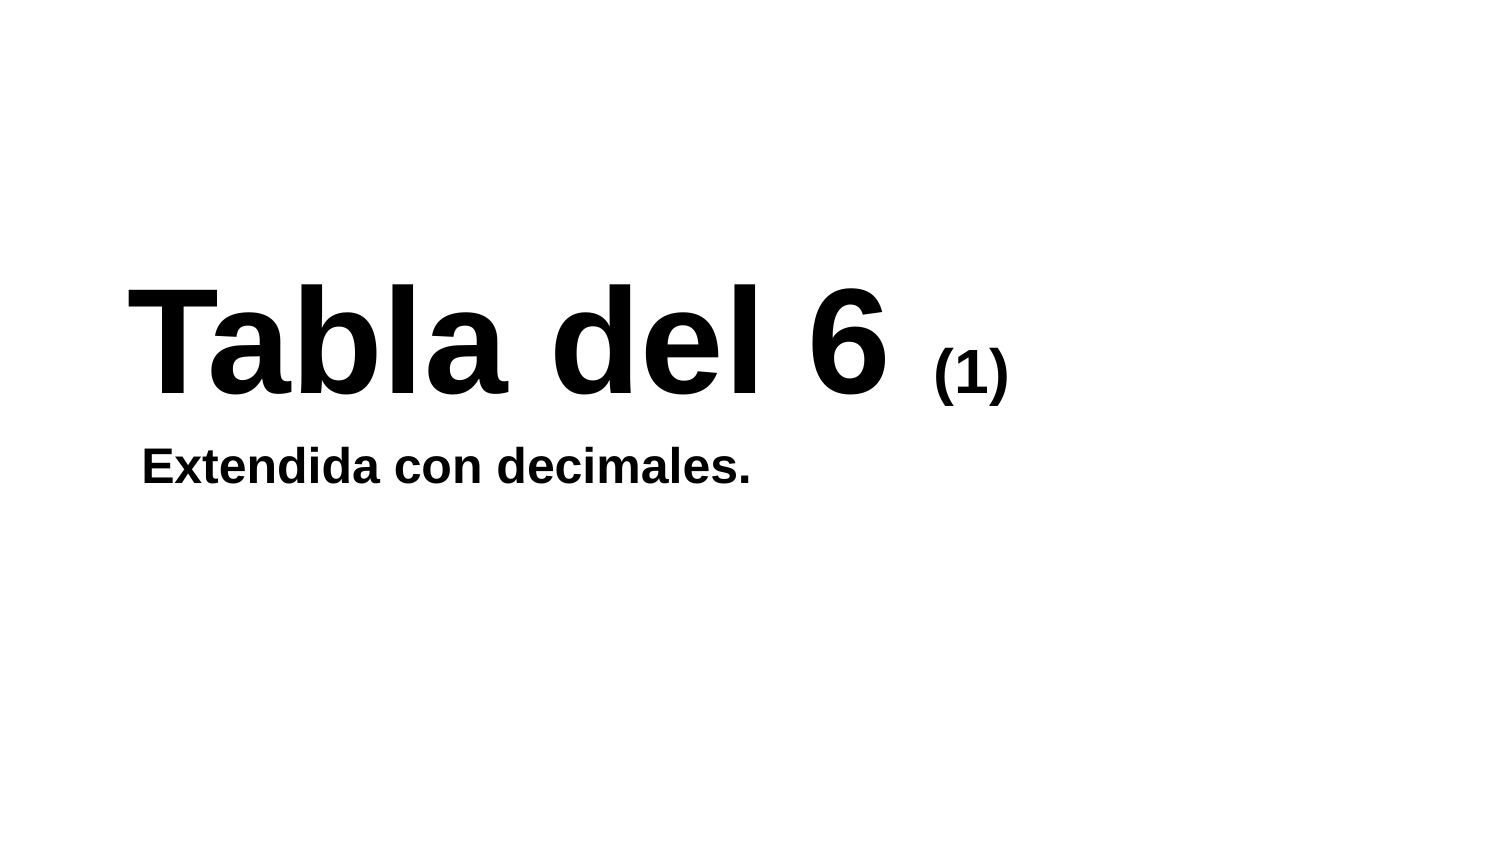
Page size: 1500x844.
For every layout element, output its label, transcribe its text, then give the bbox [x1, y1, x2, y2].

text_box Tabla del 6 (1) Extendida con decimales. [112, 235, 1388, 509]
